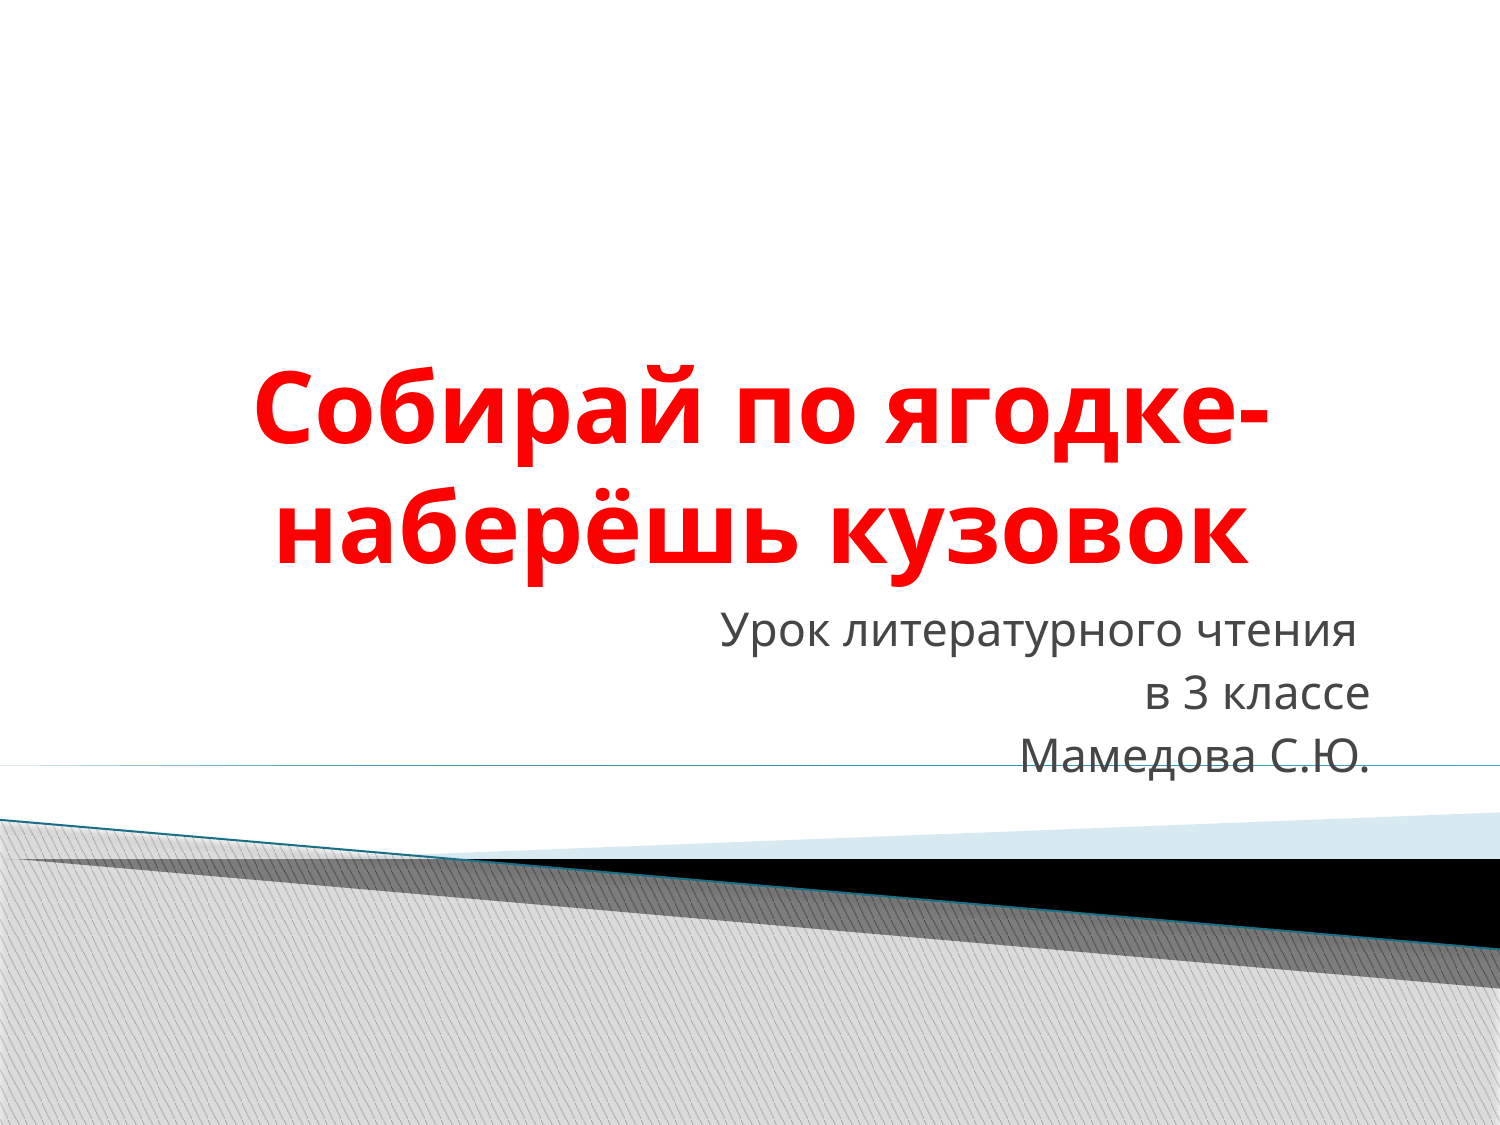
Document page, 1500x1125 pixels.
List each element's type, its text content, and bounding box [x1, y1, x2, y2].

picture [5, 859, 1500, 989]
subtitle Урок литературного чтения в 3 классе Мамедова С.Ю. [112, 592, 1388, 790]
title Собирай по ягодке- наберёшь кузовок [123, 290, 1399, 591]
